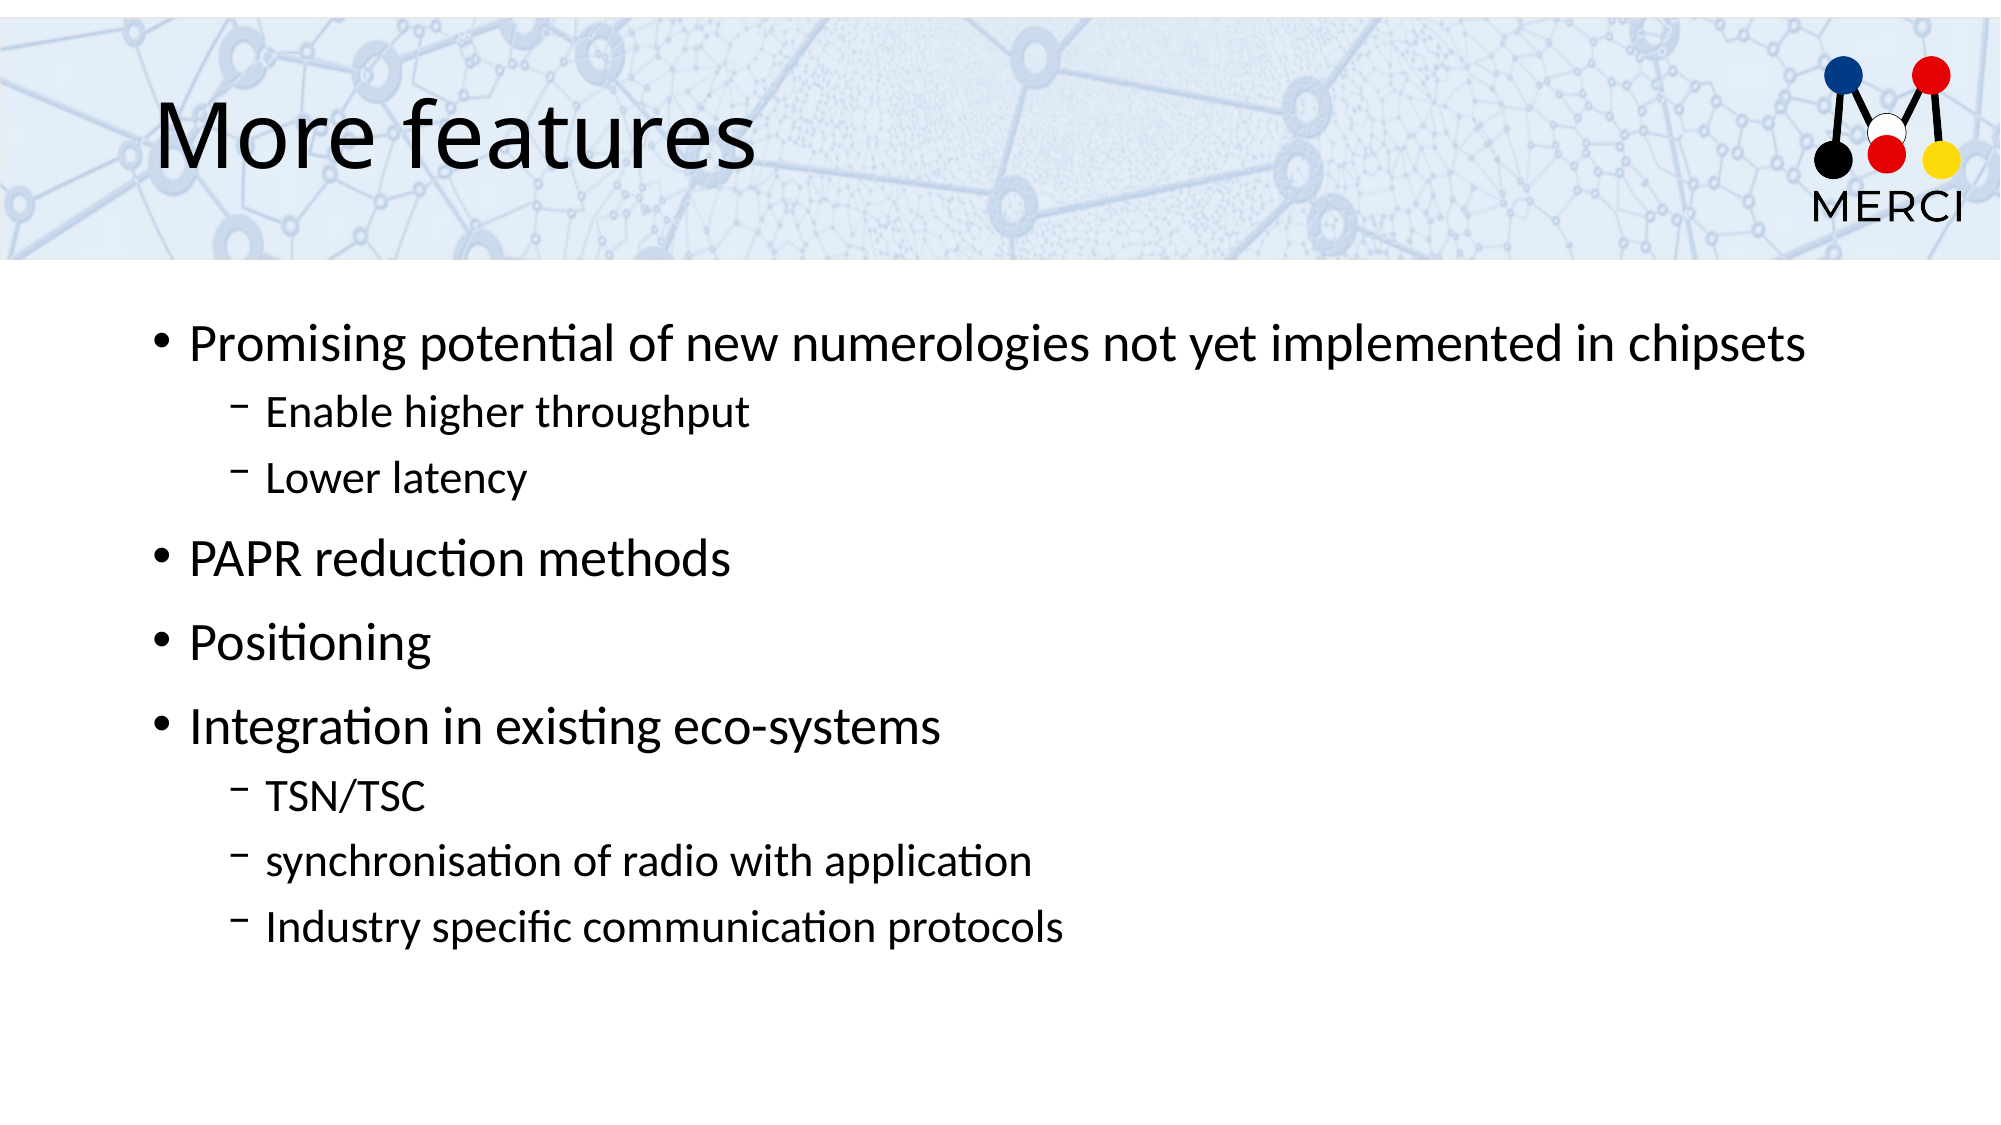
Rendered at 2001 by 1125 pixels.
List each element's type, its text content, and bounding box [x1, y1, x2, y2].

picture [1863, 56, 1961, 222]
list Promising potential of new numerologies not yet implemented in chipsets Enable higher throughput Lower latency PAPR reduction methods Positioning Integration in existing eco-systems TSN/TSC synchronisation of radio with application Industry specific communication protocols [137, 299, 1863, 1014]
title More features [137, 29, 1863, 248]
